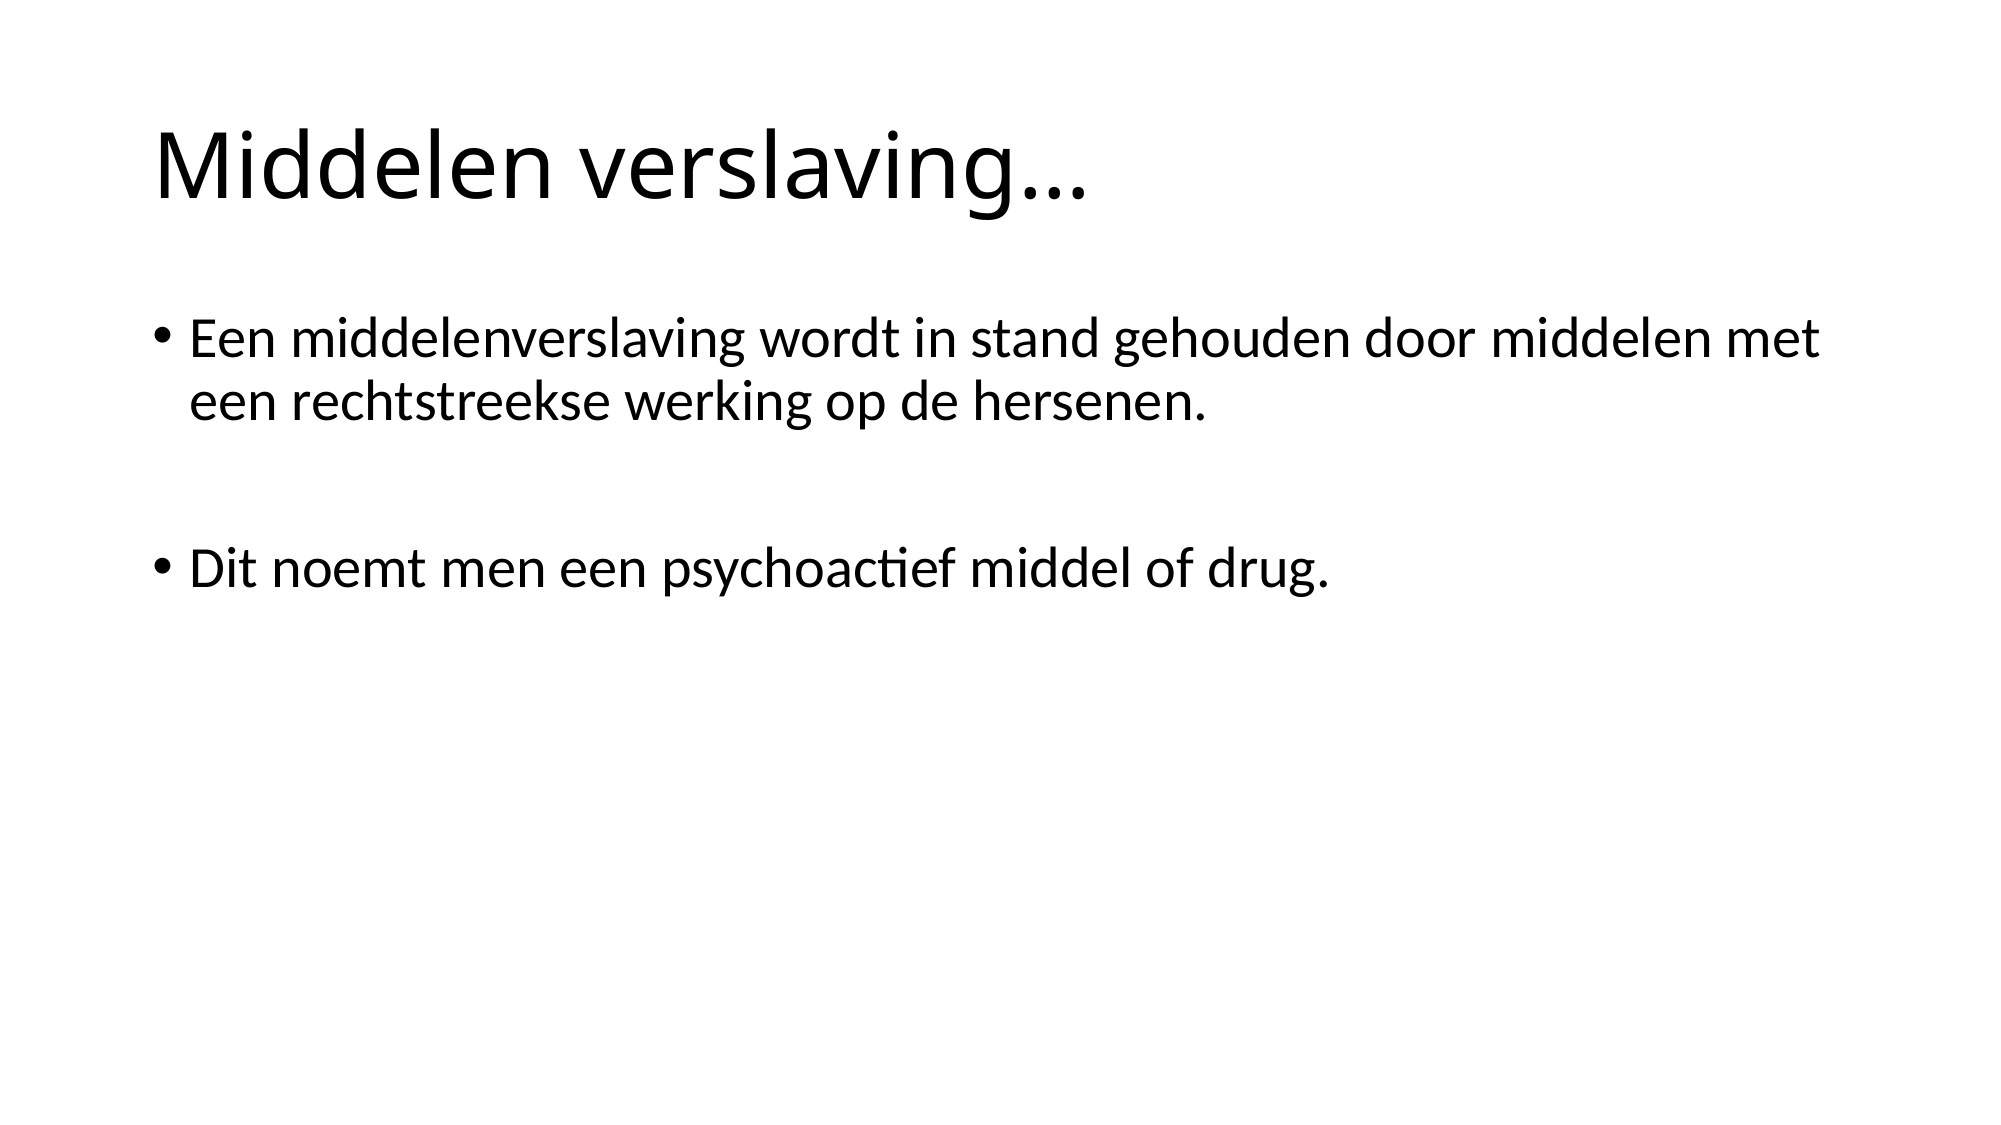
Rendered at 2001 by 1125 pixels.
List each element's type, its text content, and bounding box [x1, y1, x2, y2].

title Middelen verslaving… [137, 59, 1863, 278]
list Een middelenverslaving wordt in stand gehouden door middelen met een rechtstreekse werking op de hersenen. Dit noemt men een psychoactief middel of drug. [137, 299, 1863, 1014]
